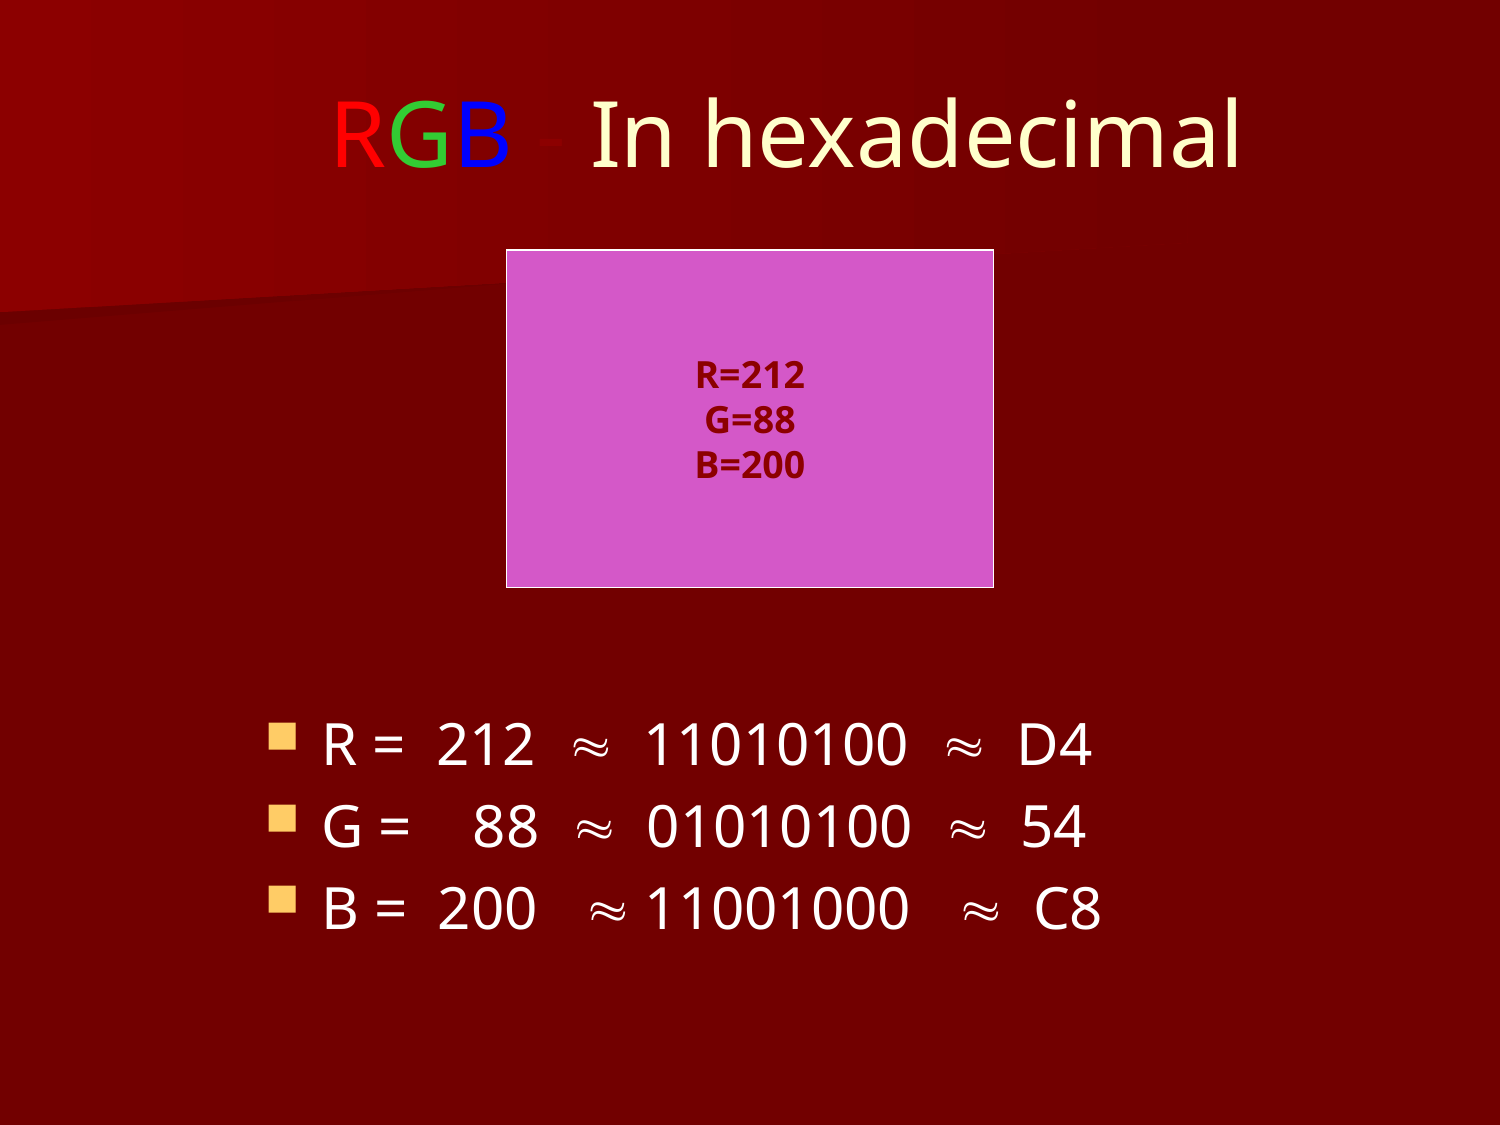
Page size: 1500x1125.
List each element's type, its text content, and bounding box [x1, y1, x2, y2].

title RGB - In hexadecimal [149, 37, 1426, 226]
list R = 212  11010100  D4 G = 88  01010100  54 B = 200  11001000  C8 [249, 699, 1251, 1063]
text_box R=212 G=88 B=200 [506, 249, 994, 588]
